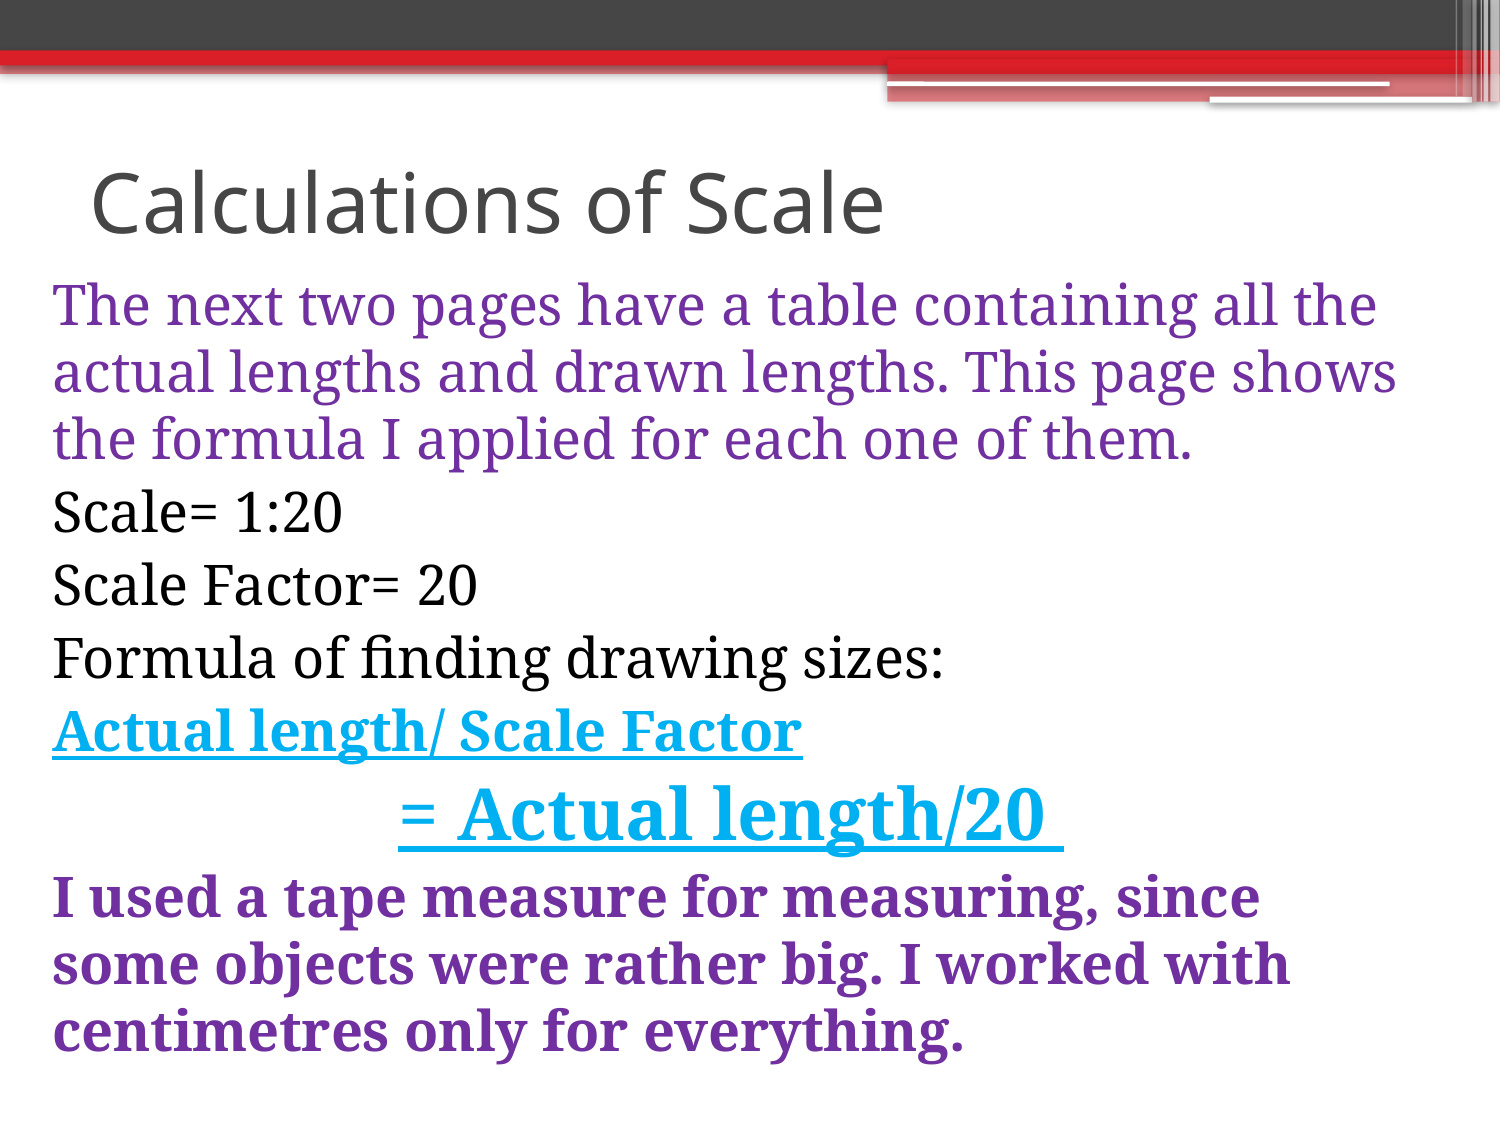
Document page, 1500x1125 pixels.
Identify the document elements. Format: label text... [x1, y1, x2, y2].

title Calculations of Scale [75, 112, 1425, 262]
list The next two pages have a table containing all the actual lengths and drawn lengths. This page shows the formula I applied for each one of them. Scale= 1:20 Scale Factor= 20 Formula of finding drawing sizes: Actual length/ Scale Factor = Actual length/20 I used a tape measure for measuring, since some objects were rather big. I worked with centimetres only for everything. [37, 262, 1425, 1079]
